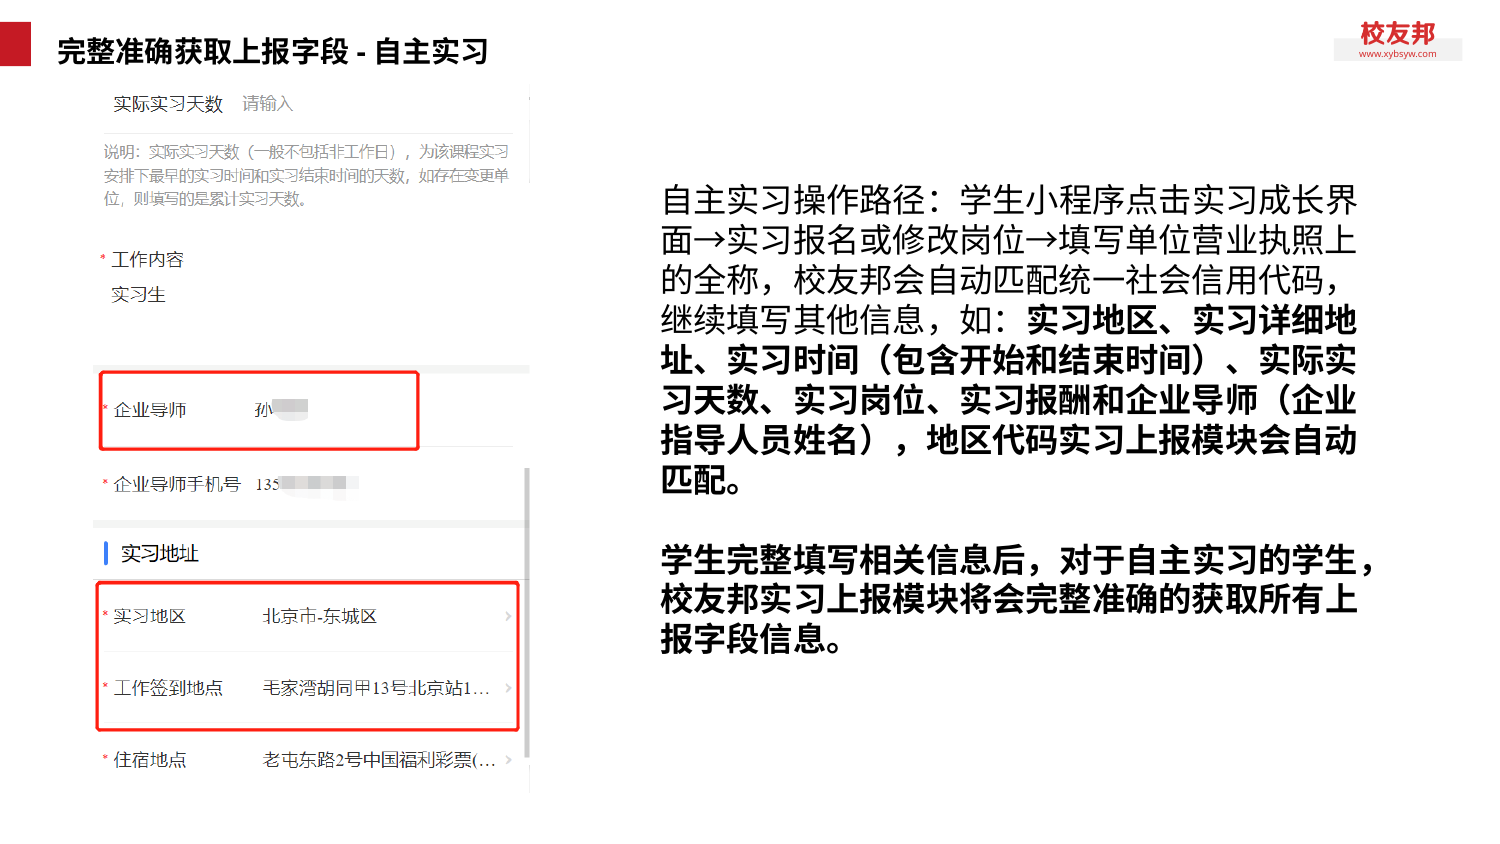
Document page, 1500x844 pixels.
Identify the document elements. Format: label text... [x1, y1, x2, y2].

text_box 自主实习操作路径：学生小程序点击实习成长界面→实习报名或修改岗位→填写单位营业执照上的全称，校友邦会自动匹配统一社会信用代码，继续填写其他信息，如：实习地区、实习详细地址、实习时间（包含开始和结束时间）、实际实习天数、实习岗位、实习报酬和企业导师（企业指导人员姓名），地区代码实习上报模块会自动匹配。 学生完整填写相关信息后，对于自主实习的学生，校友邦实习上报模块将会完整准确的获取所有上报字段信息。 [645, 172, 1379, 666]
title 完整准确获取上报字段-自主实习 [42, 11, 939, 77]
picture [93, 84, 530, 793]
picture [1361, 21, 1435, 45]
